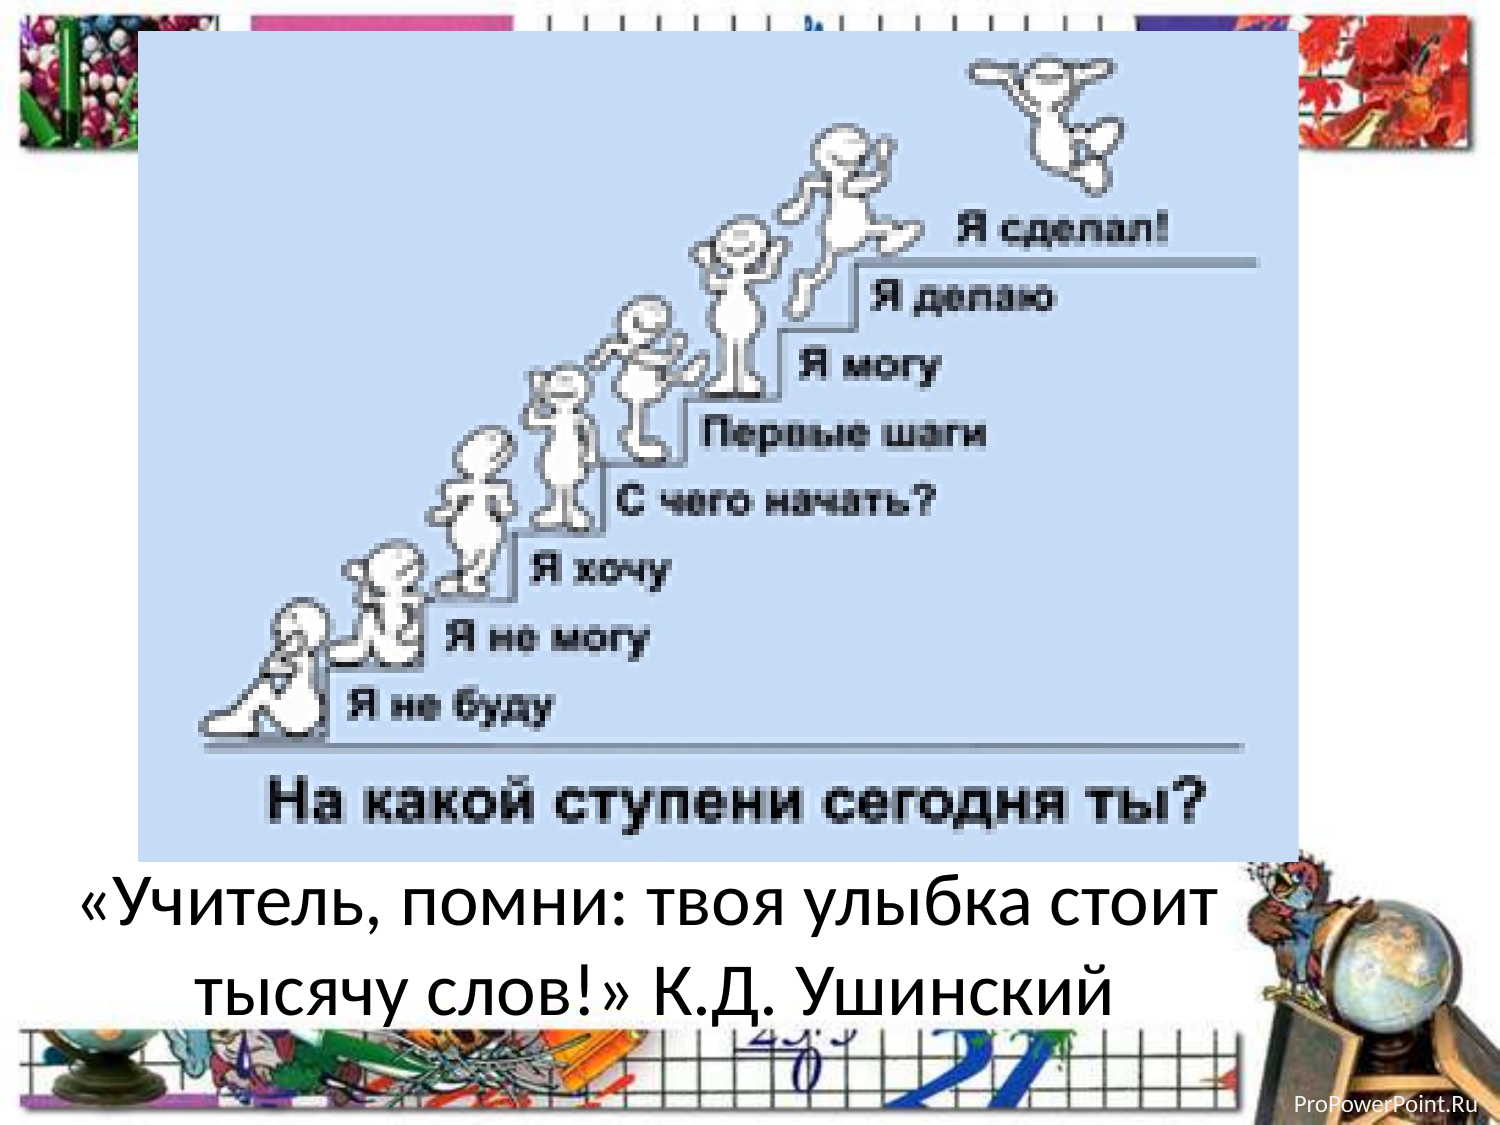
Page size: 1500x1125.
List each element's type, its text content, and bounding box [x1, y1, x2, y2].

picture [0, 0, 1500, 1125]
title «Учитель, помни: твоя улыбка стоит тысячу слов!» К.Д. Ушинский [0, 881, 1324, 1000]
